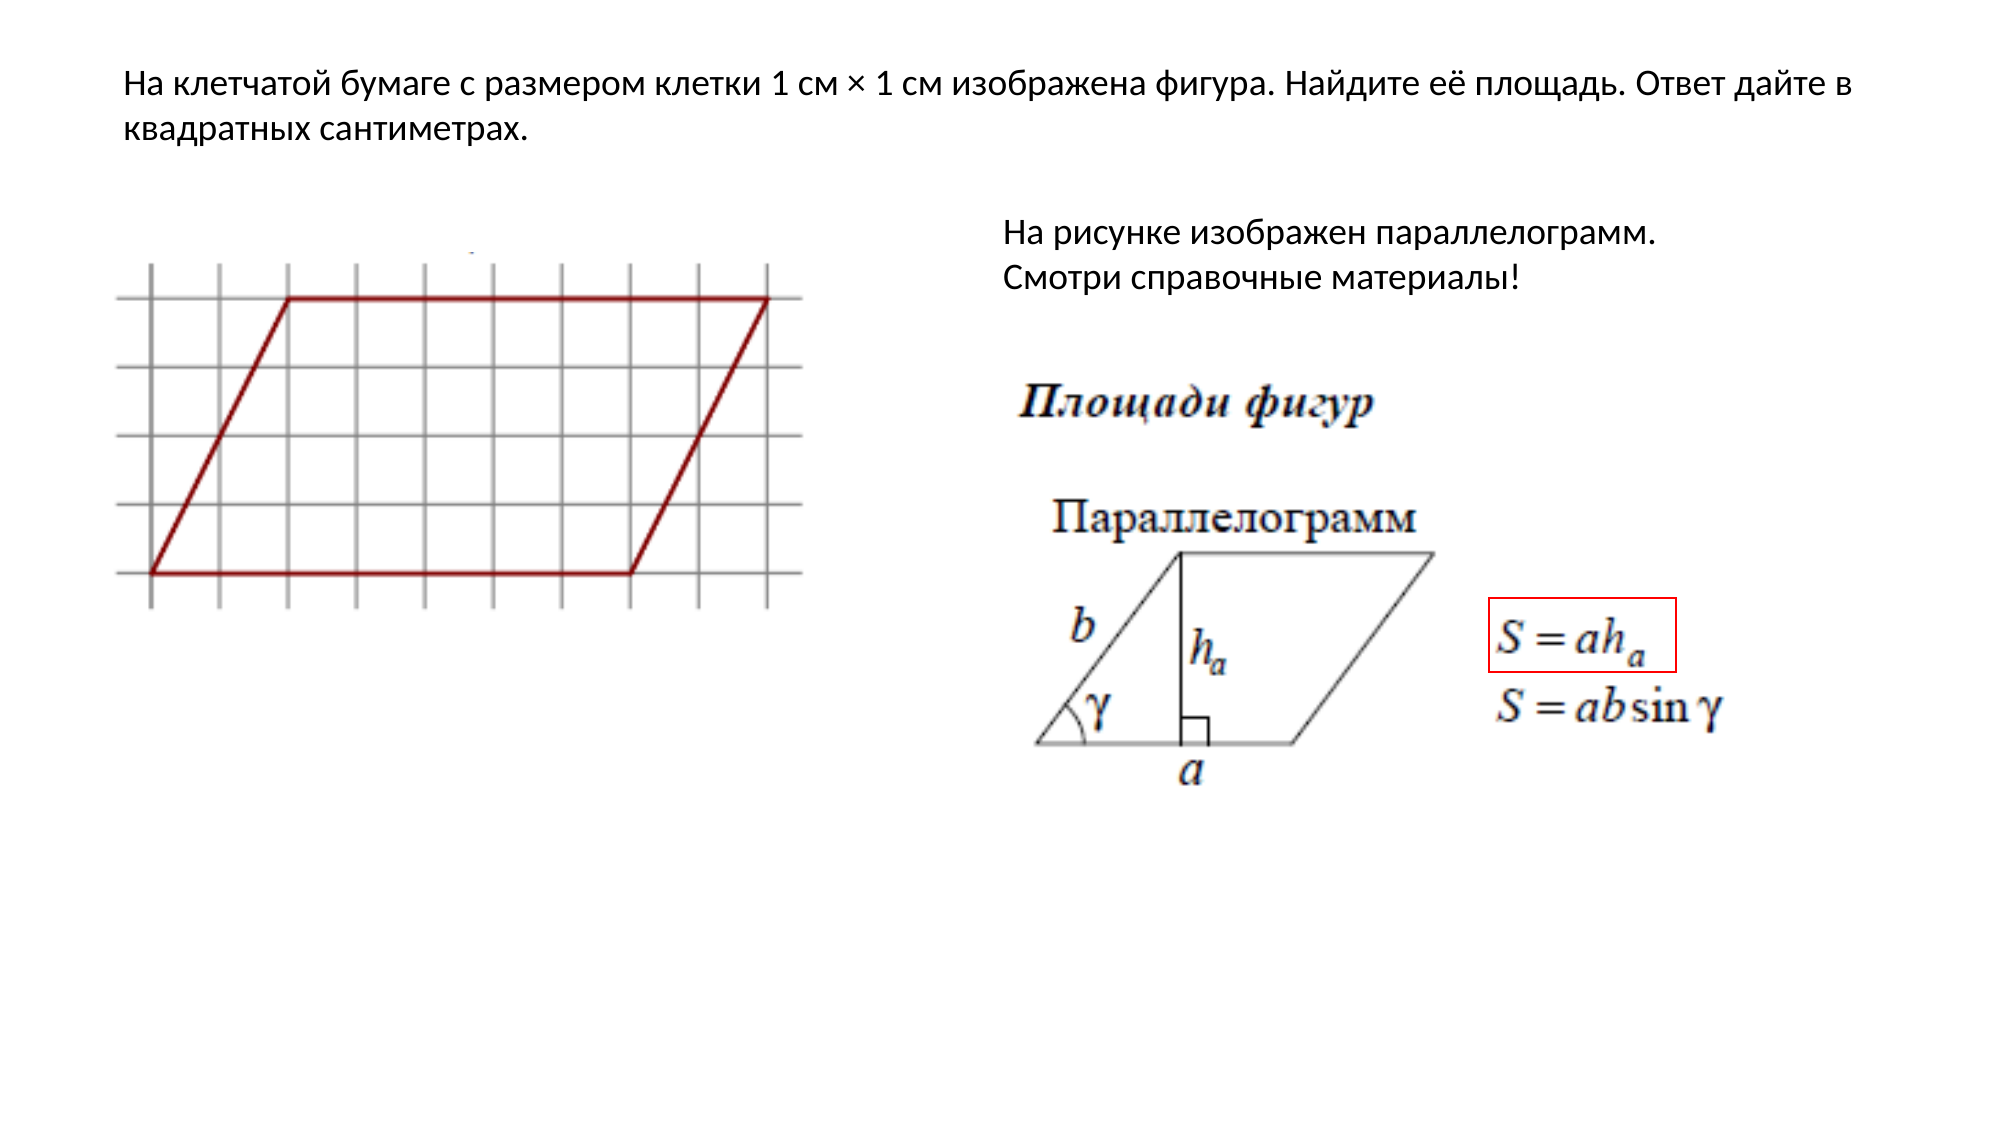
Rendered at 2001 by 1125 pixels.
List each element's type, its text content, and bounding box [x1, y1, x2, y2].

text_box На рисунке изображен параллелограмм. Смотри справочные материалы! [988, 199, 1673, 305]
picture [966, 349, 1766, 816]
text_box На клетчатой бумаге с размером клетки 1 см × 1 см изображена фигура. Найдите её площадь. Ответ дайте в квадратных сантиметрах. [108, 50, 1924, 156]
picture [108, 252, 828, 629]
